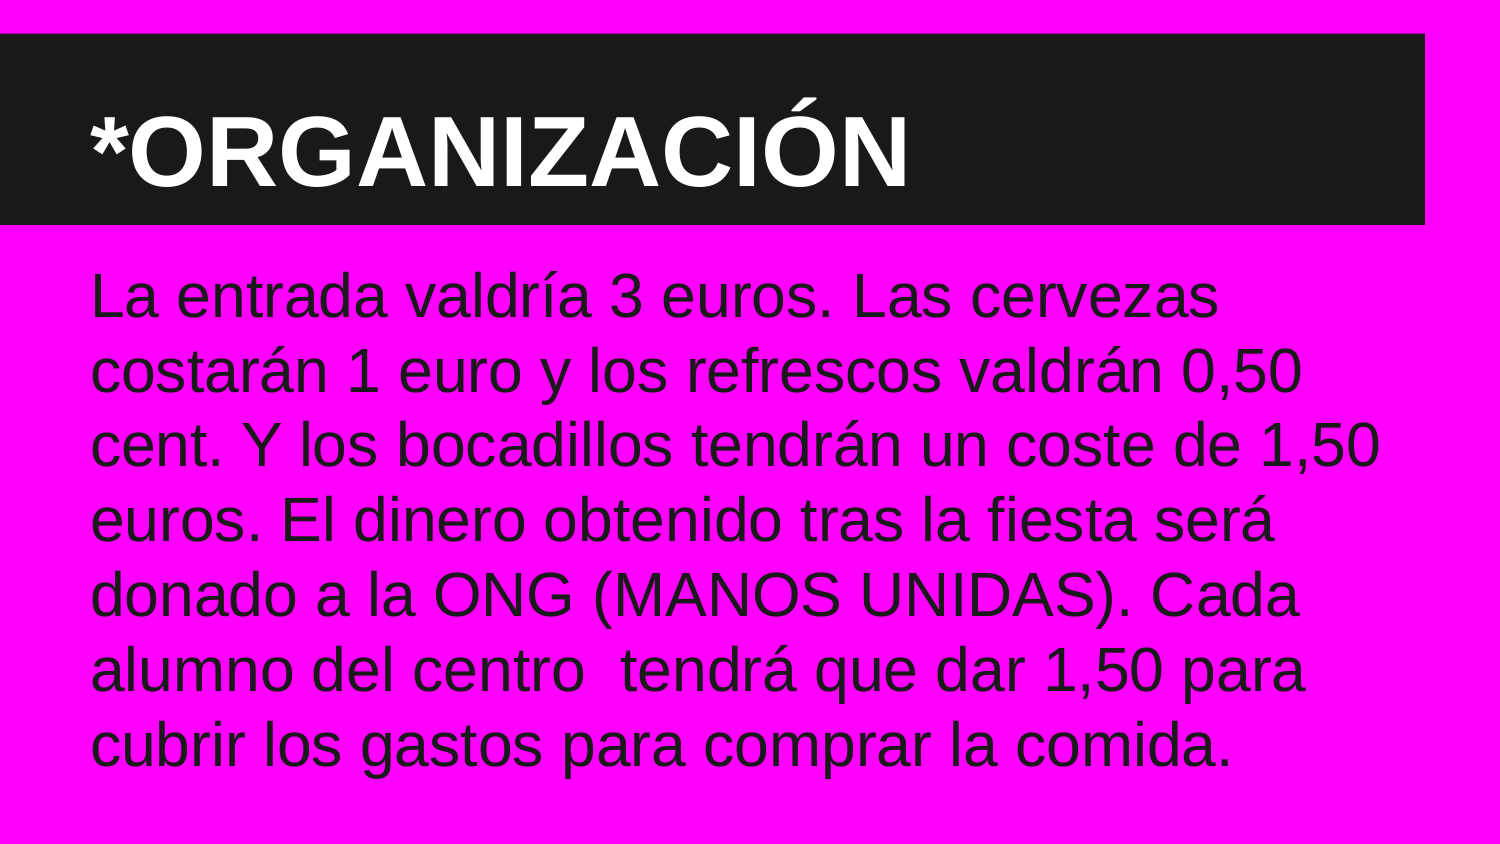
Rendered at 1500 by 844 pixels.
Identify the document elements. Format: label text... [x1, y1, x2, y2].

title *ORGANIZACIÓN [75, 33, 1425, 221]
list La entrada valdría 3 euros. Las cervezas costarán 1 euro y los refrescos valdrán 0,50 cent. Y los bocadillos tendrán un coste de 1,50 euros. El dinero obtenido tras la fiesta será donado a la ONG (MANOS UNIDAS). Cada alumno del centro tendrá que dar 1,50 para cubrir los gastos para comprar la comida. [75, 239, 1425, 808]
